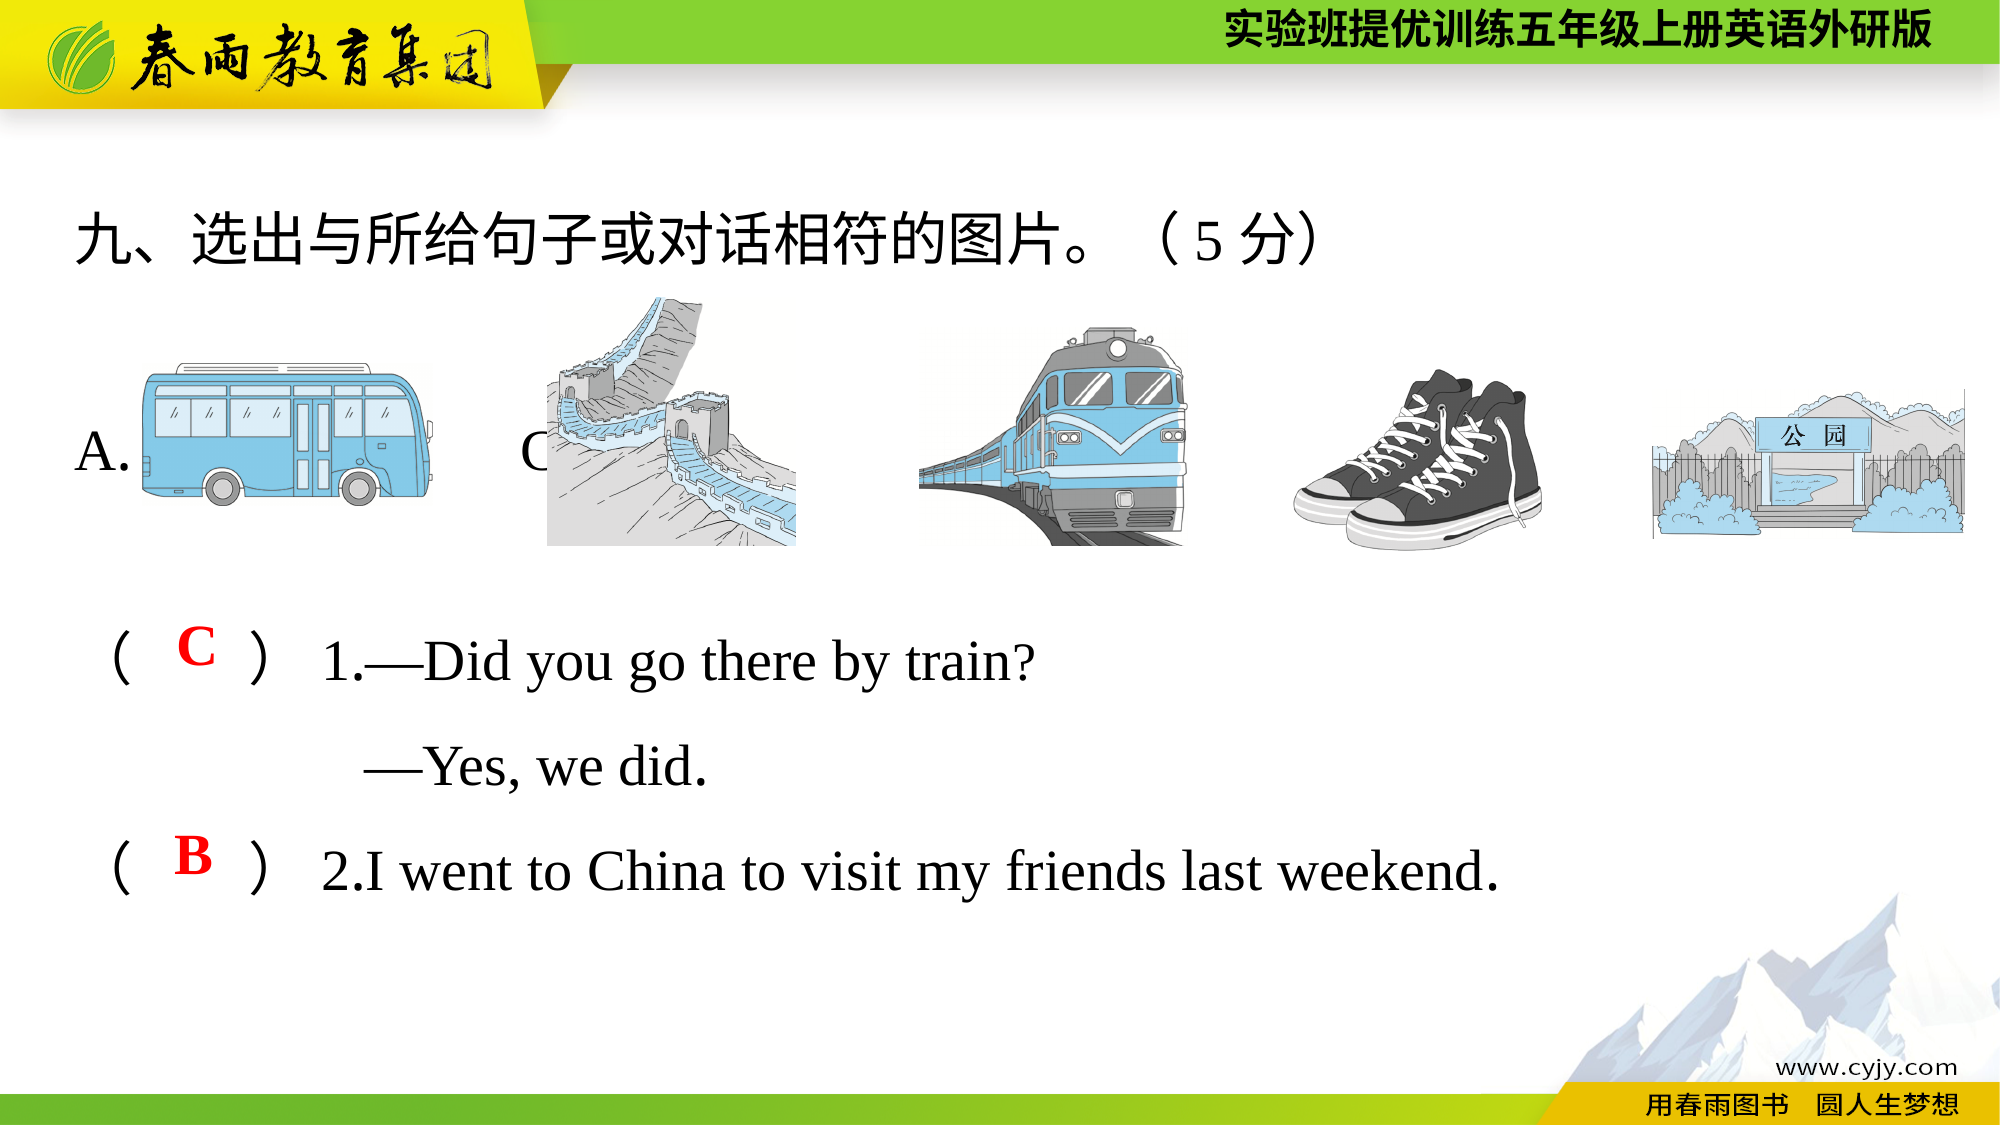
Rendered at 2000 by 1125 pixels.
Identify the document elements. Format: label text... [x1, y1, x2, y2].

list 九、选出与所给句子或对话相符的图片。（5分） A. B. C. D. E. （ ）1.—Did you go there by train? —Yes, we did. （ ）2.I went to China to visit my friends last weekend. [59, 159, 1944, 917]
text_box C [161, 599, 234, 685]
picture [0, 0, 2000, 1125]
text_box B [159, 808, 228, 894]
